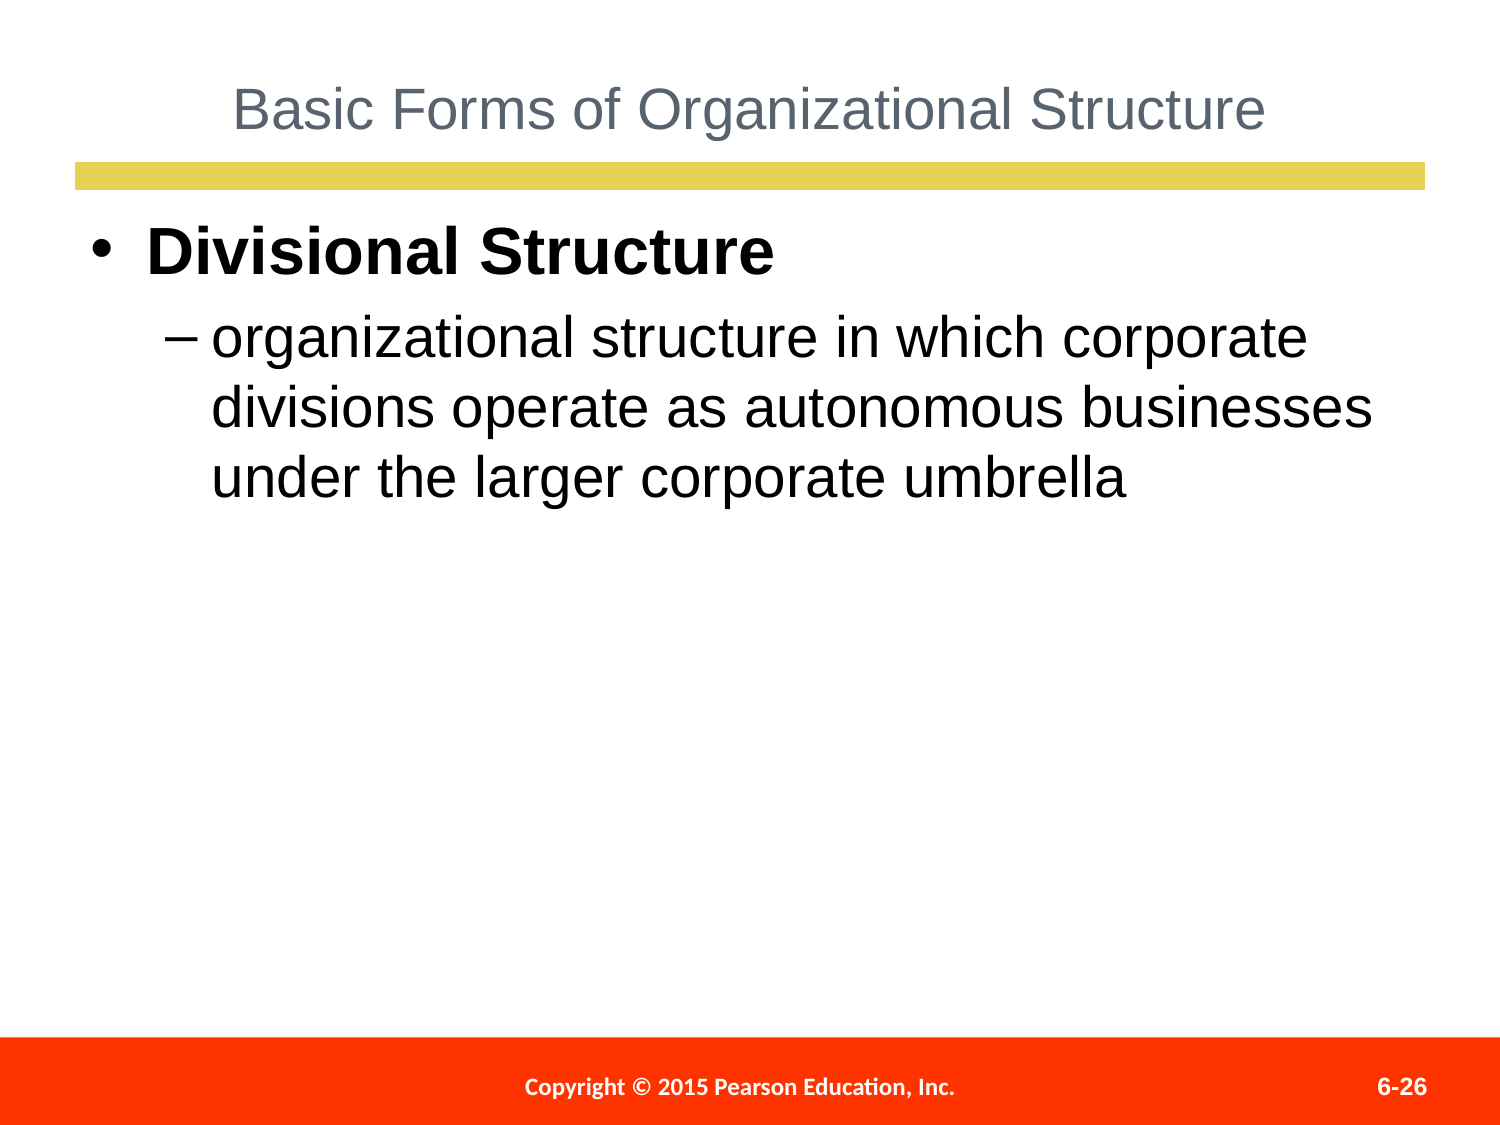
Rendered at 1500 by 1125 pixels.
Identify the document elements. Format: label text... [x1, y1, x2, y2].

title Basic Forms of Organizational Structure [74, 12, 1426, 199]
list Divisional Structure organizational structure in which corporate divisions operate as autonomous businesses under the larger corporate umbrella [74, 199, 1426, 1006]
